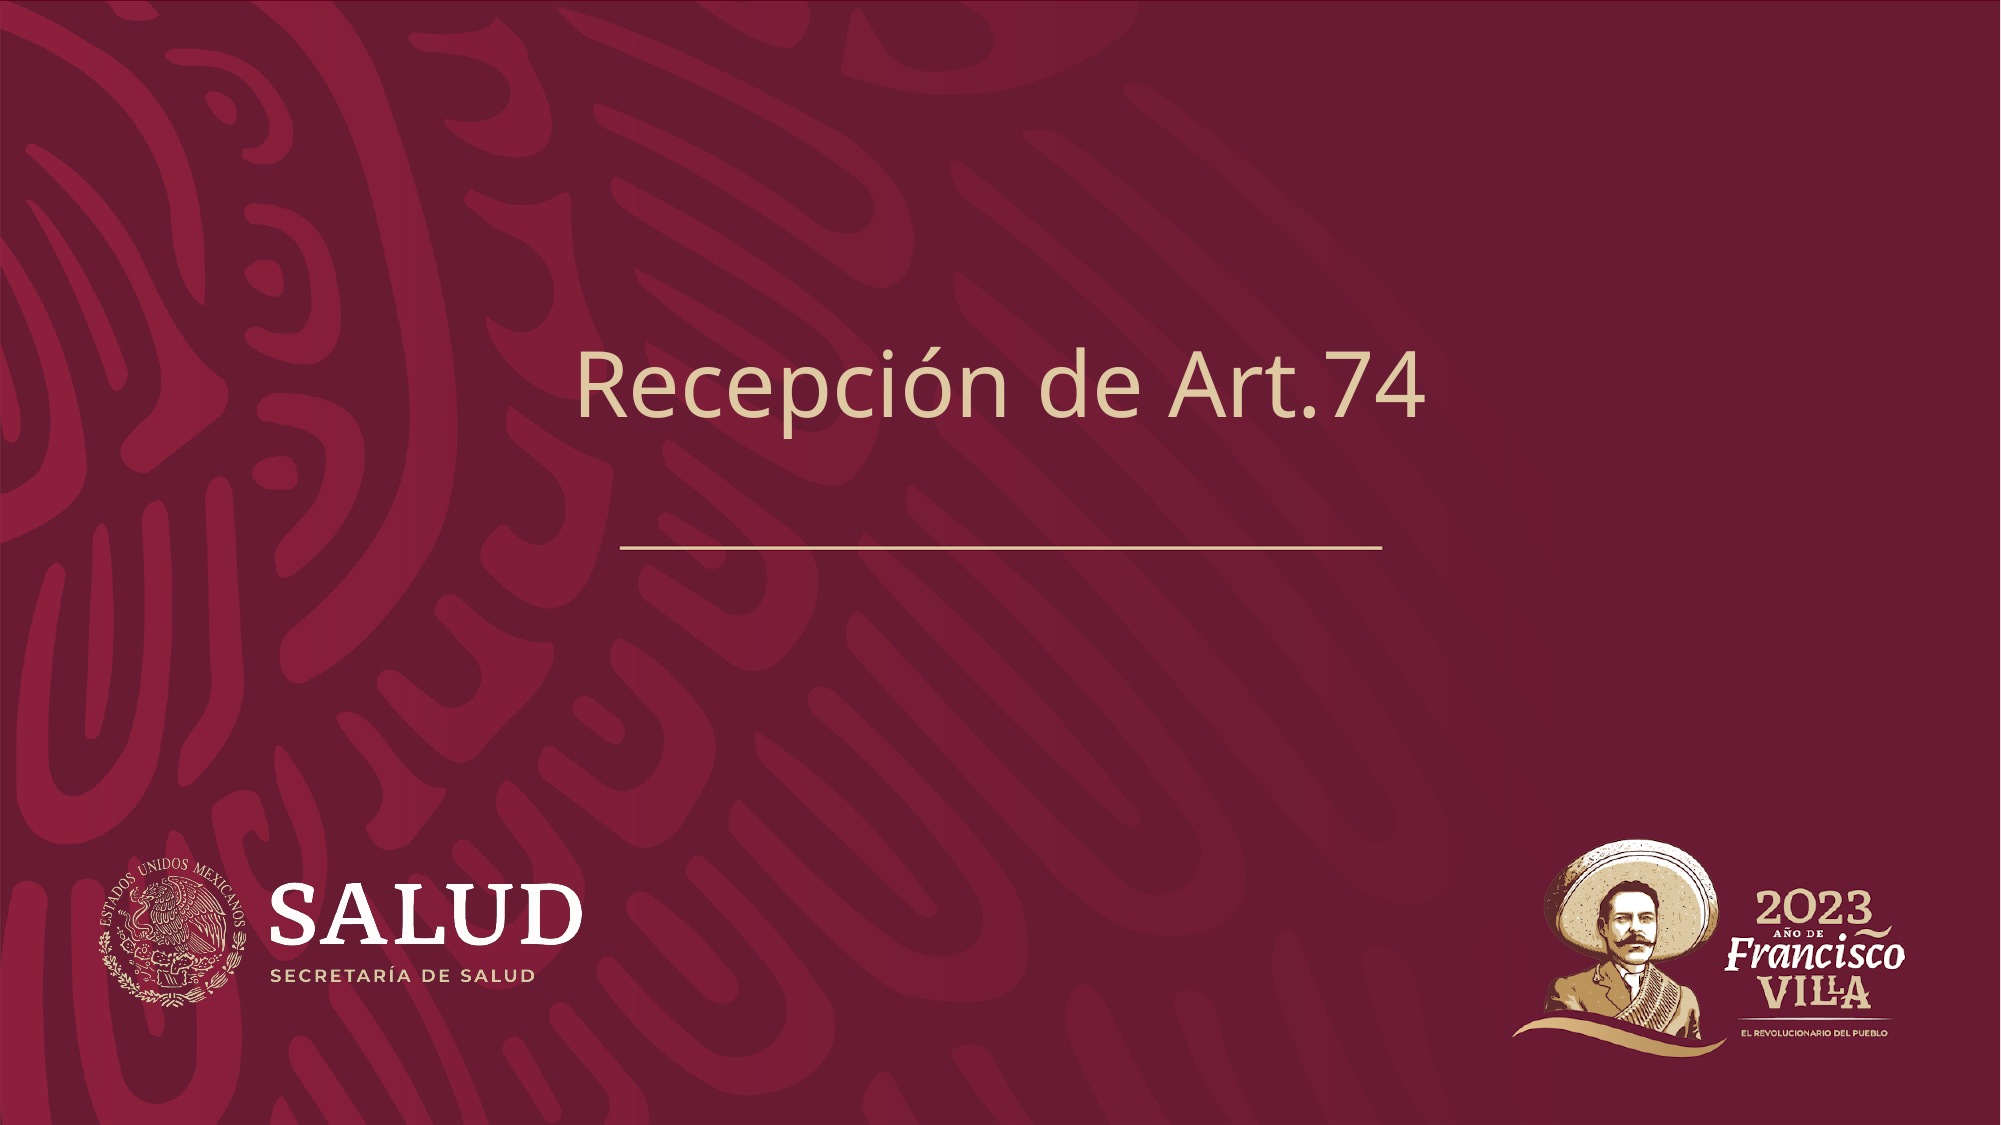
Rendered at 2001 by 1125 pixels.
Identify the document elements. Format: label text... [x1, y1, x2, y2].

picture [0, 0, 2001, 1125]
title Recepción de Art.74 [59, 330, 1941, 548]
